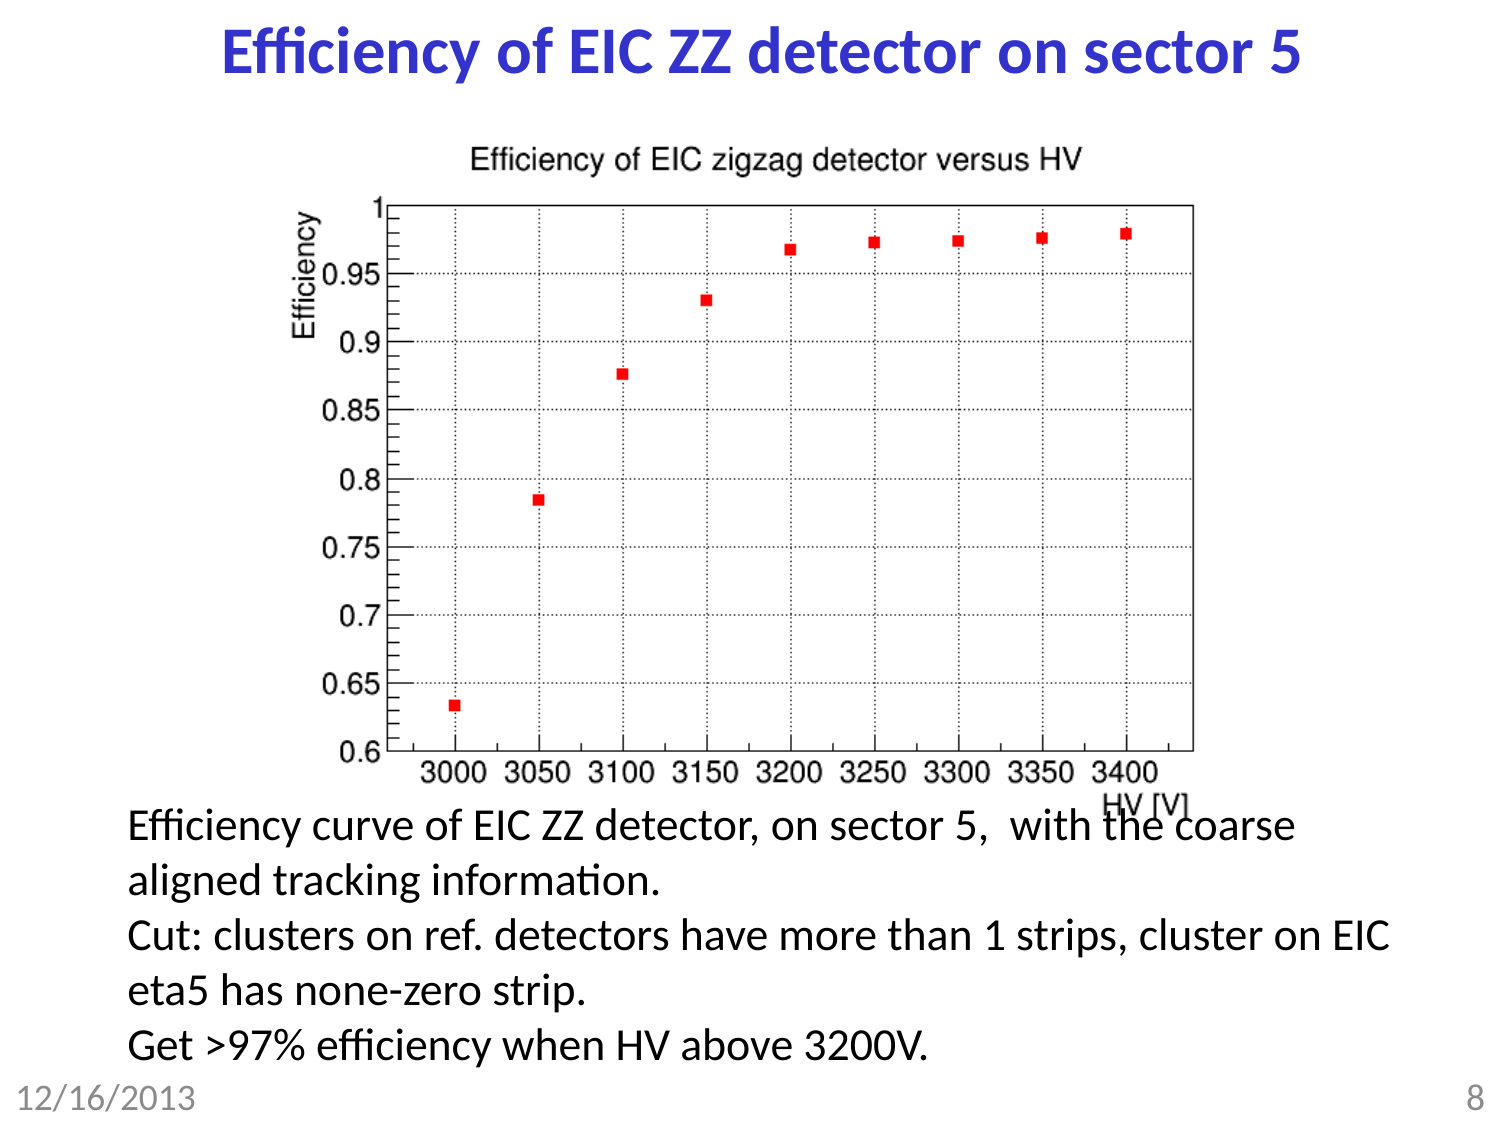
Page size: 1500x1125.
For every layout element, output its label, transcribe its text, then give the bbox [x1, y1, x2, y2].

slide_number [0, 1065, 350, 1125]
text_box Efficiency of EIC ZZ detector on sector 5 [174, 0, 1350, 95]
slide_number 8 [1149, 1065, 1500, 1125]
text_box Efficiency curve of EIC ZZ detector, on sector 5, with the coarse aligned tracking information. Cut: clusters on ref. detectors have more than 1 strips, cluster on EIC eta5 has none-zero strip. Get >97% efficiency when HV above 3200V. [112, 787, 1438, 1078]
picture [287, 137, 1294, 821]
